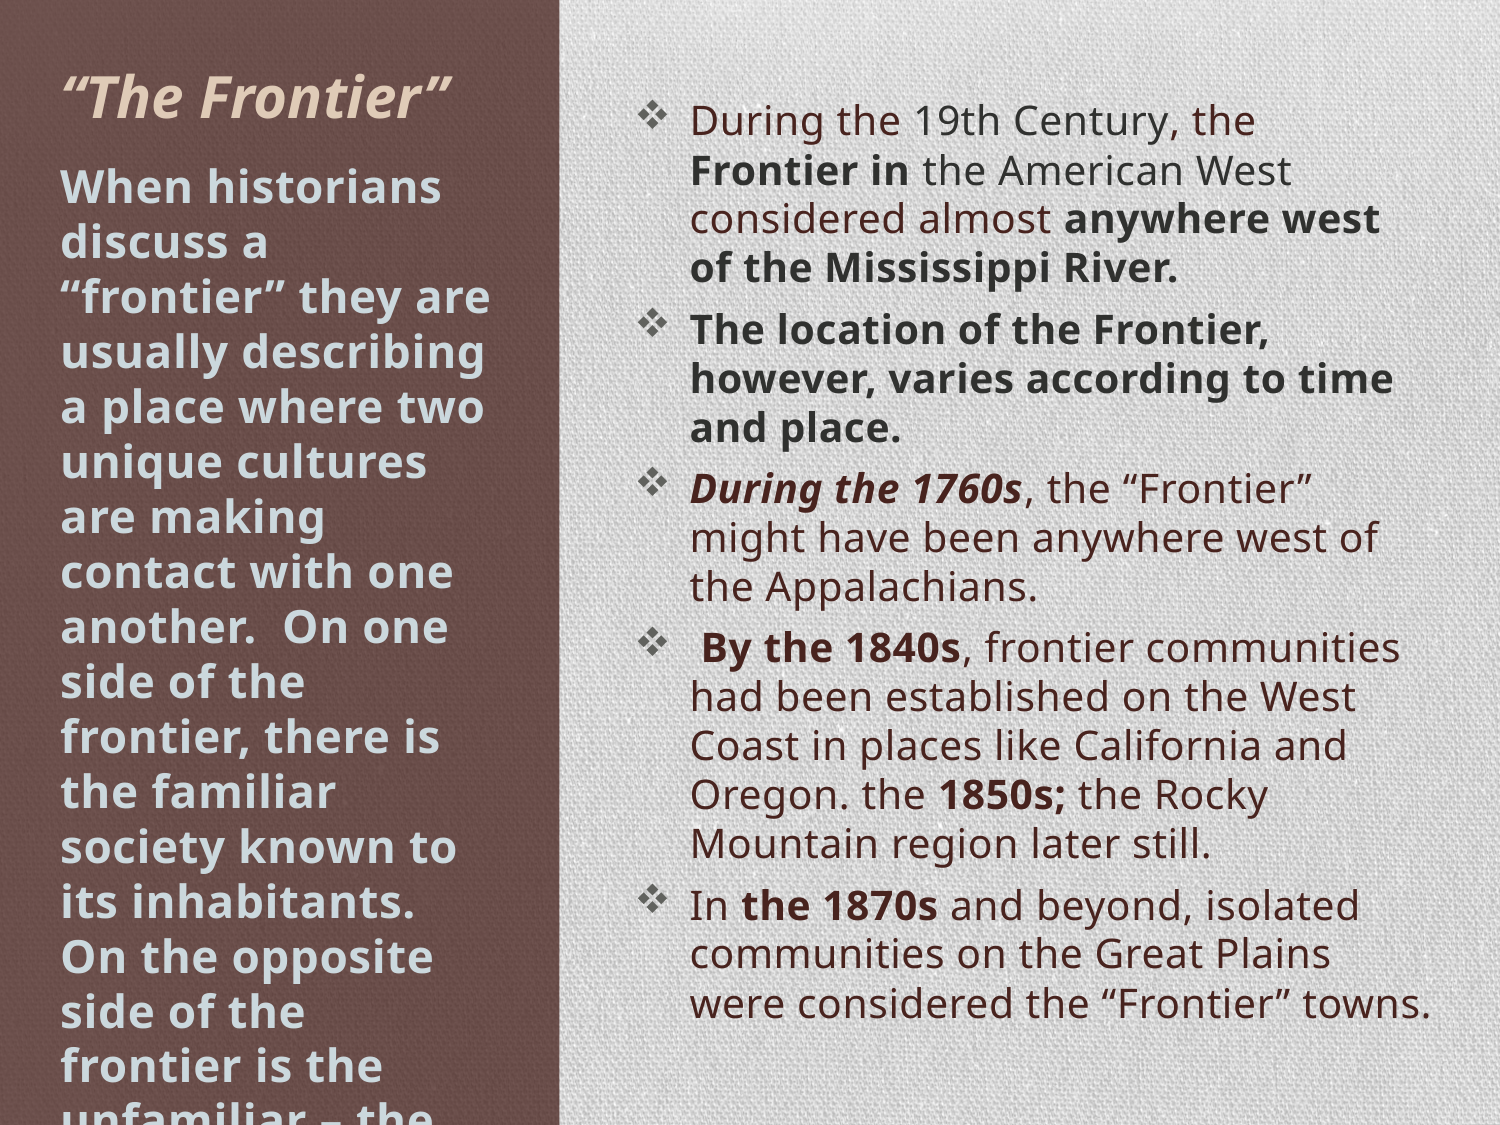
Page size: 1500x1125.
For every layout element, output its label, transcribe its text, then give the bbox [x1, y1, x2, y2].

title “The Frontier” [45, 37, 511, 138]
list During the 19th Century, the Frontier in the American West considered almost anywhere west of the Mississippi River. The location of the Frontier, however, varies according to time and place. During the 1760s, the “Frontier” might have been anywhere west of the Appalachians. By the 1840s, frontier communities had been established on the West Coast in places like California and Oregon. the 1850s; the Rocky Mountain region later still. In the 1870s and beyond, isolated communities on the Great Plains were considered the “Frontier” towns. [619, 87, 1450, 1088]
list When historians discuss a “frontier” they are usually describing a place where two unique cultures are making contact with one another. On one side of the frontier, there is the familiar society known to its inhabitants. On the opposite side of the frontier is the unfamiliar – the diverse, unknown, exotic, “other.” [45, 149, 511, 1025]
